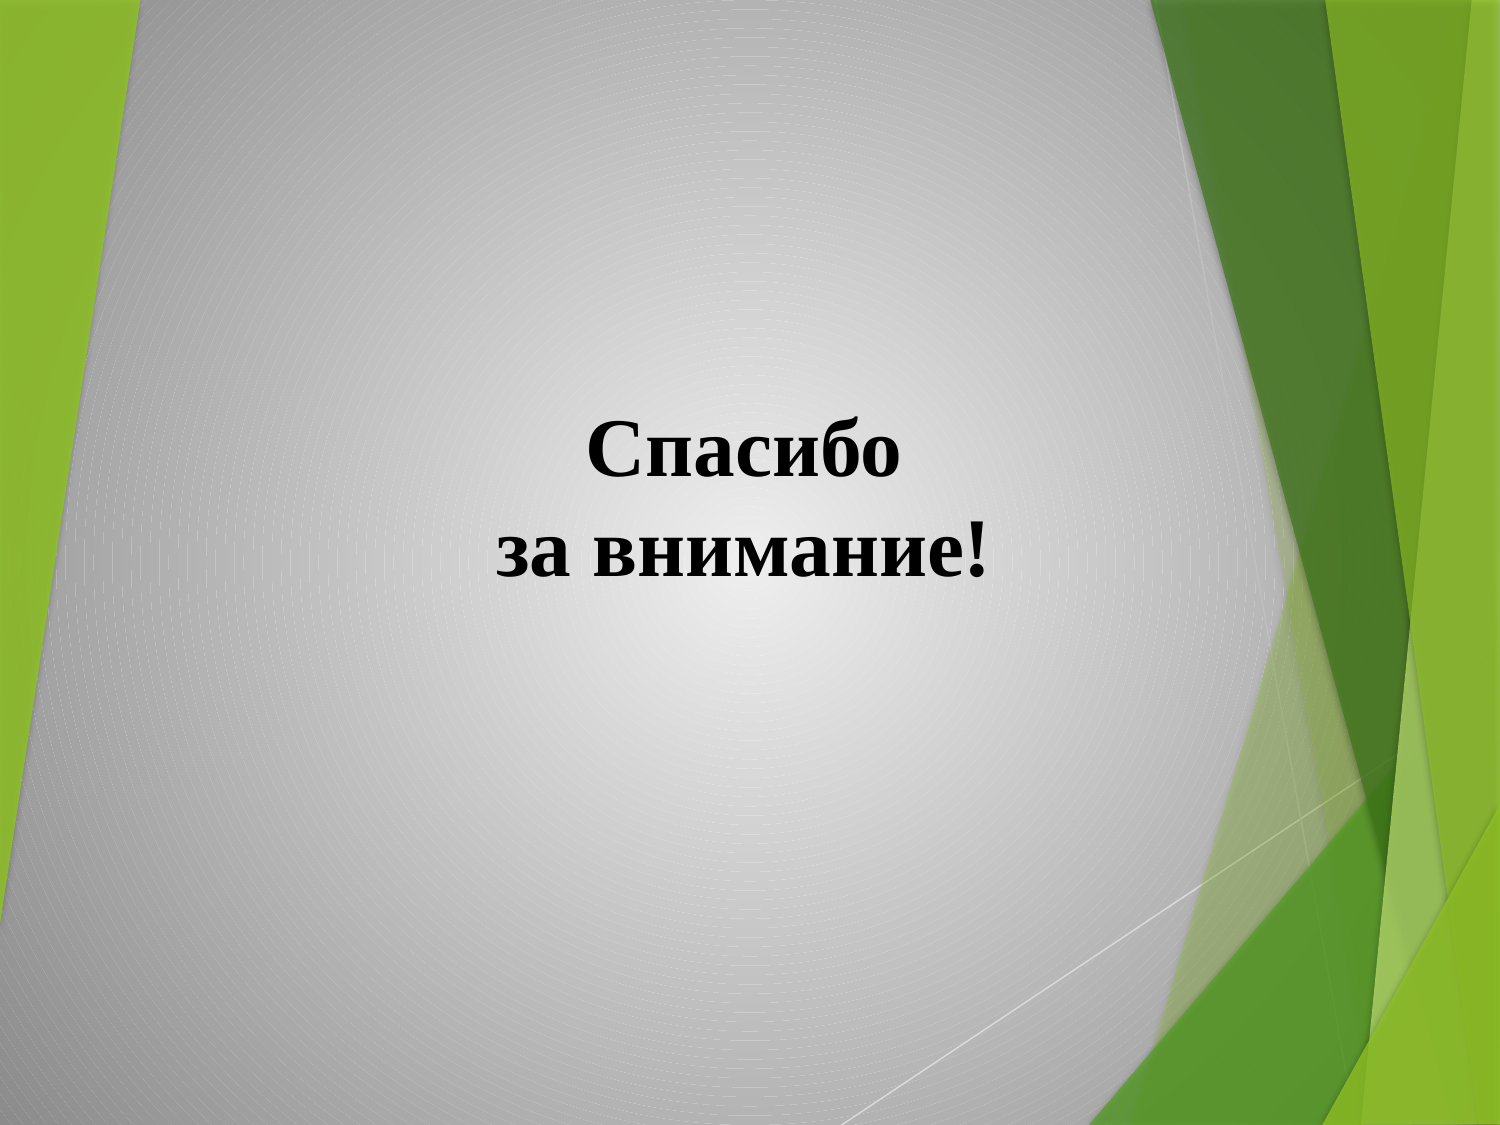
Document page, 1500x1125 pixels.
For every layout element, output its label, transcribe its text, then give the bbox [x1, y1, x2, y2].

text_box Спасибо за внимание! [88, 385, 1400, 600]
